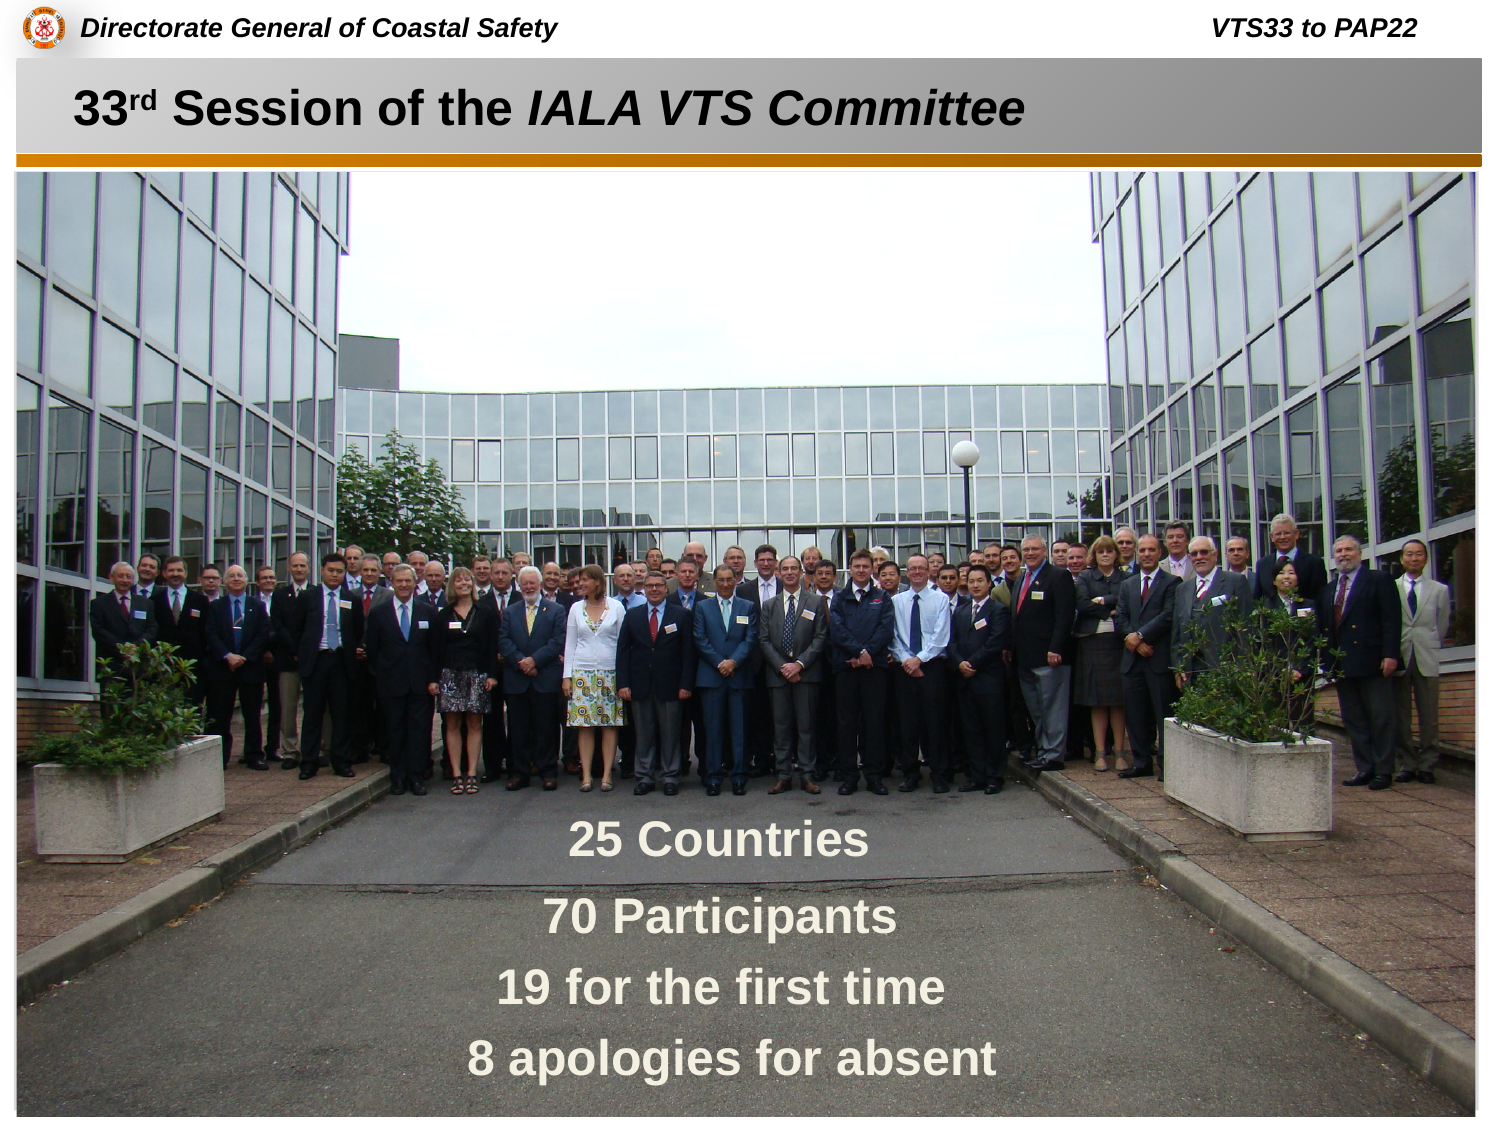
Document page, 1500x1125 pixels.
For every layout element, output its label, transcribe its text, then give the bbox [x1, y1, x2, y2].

picture [16, 172, 1476, 1117]
picture [23, 6, 65, 49]
title 33rd Session of the IALA VTS Committee [16, 58, 1482, 153]
